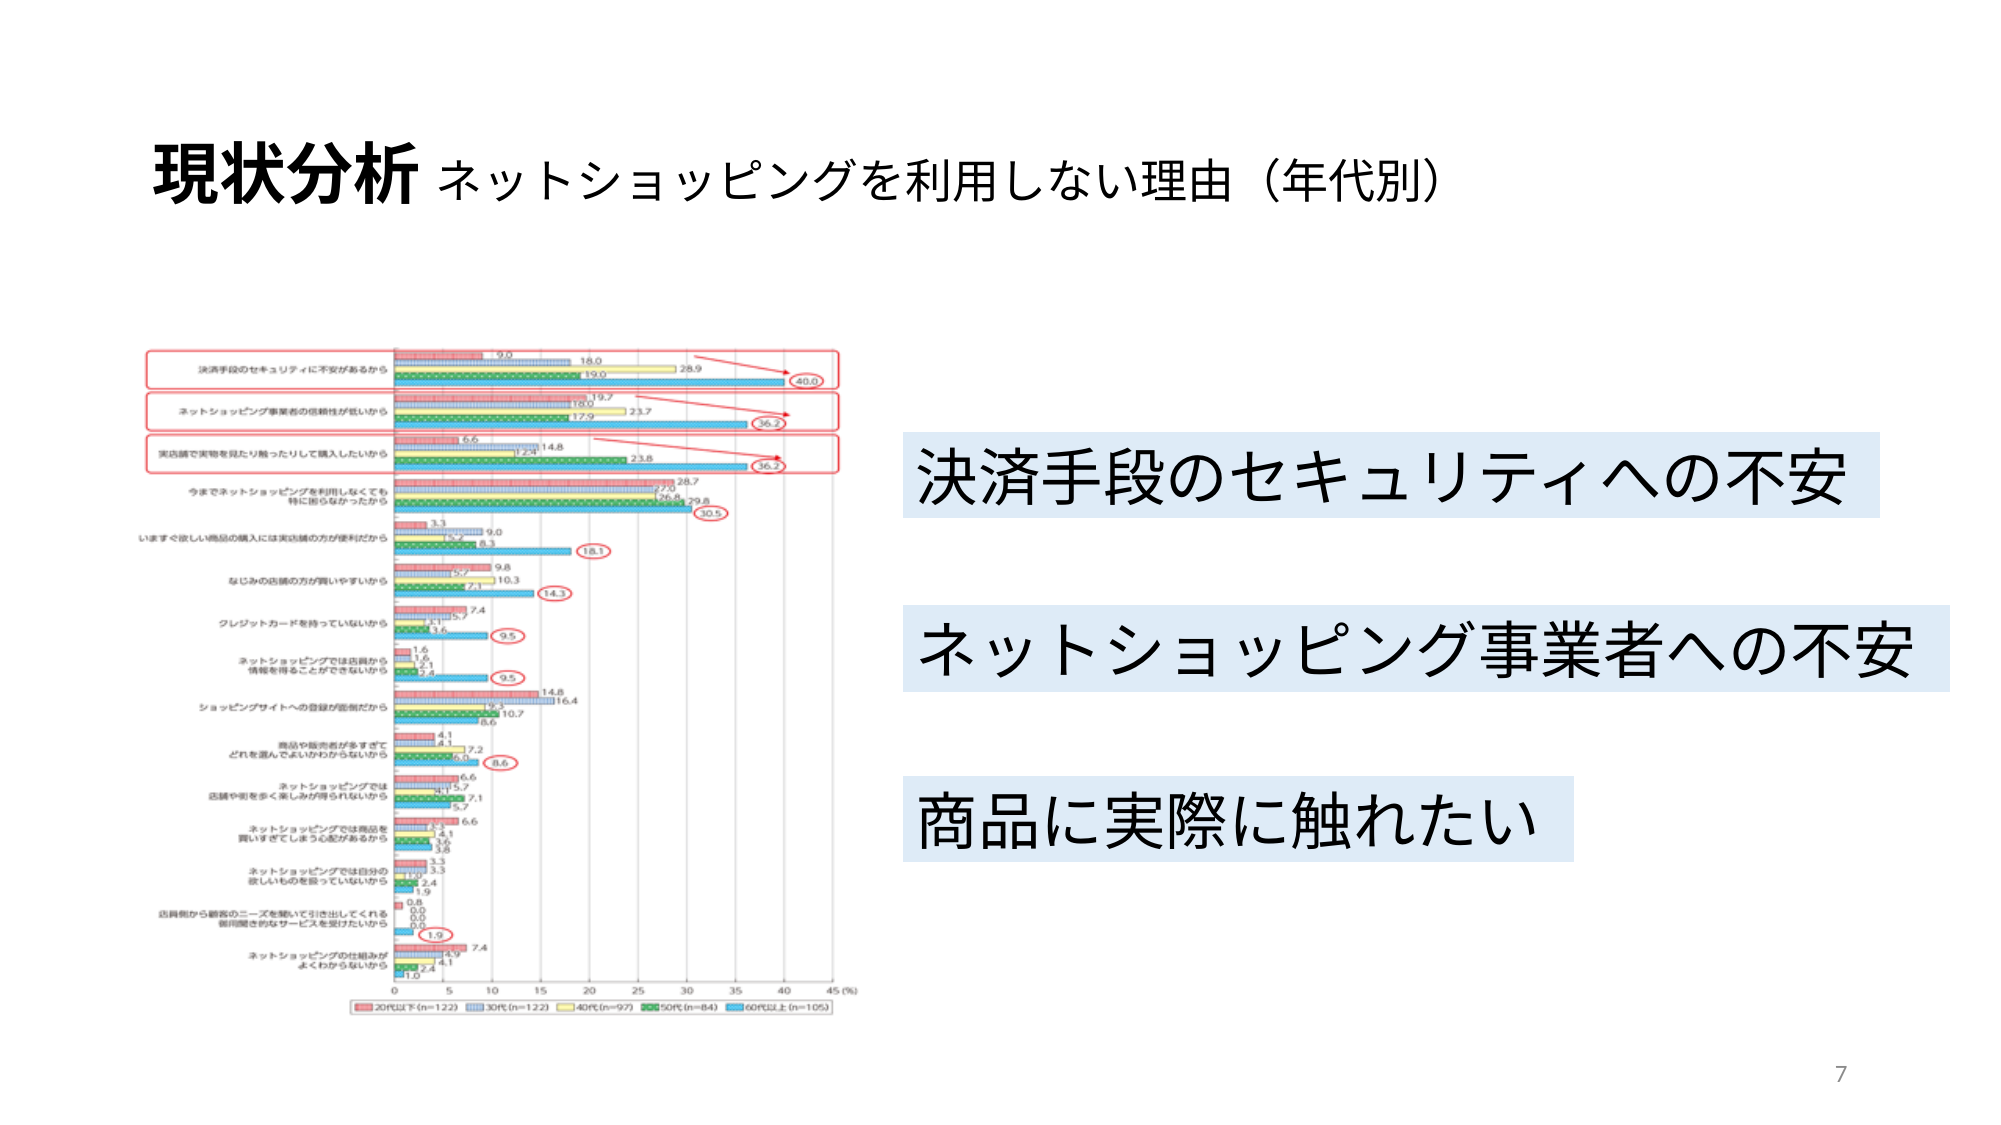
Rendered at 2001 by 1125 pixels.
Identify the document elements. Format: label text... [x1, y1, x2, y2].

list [137, 346, 860, 1017]
text_box 商品に実際に触れたい [899, 773, 1577, 866]
text_box ネットショッピング事業者への不安 [899, 602, 1953, 695]
slide_number 7 [1412, 1042, 1863, 1103]
text_box 決済手段のセキュリティへの不安 [899, 429, 1883, 521]
title 現状分析 ネットショッピングを利用しない理由（年代別） [137, 59, 1863, 278]
